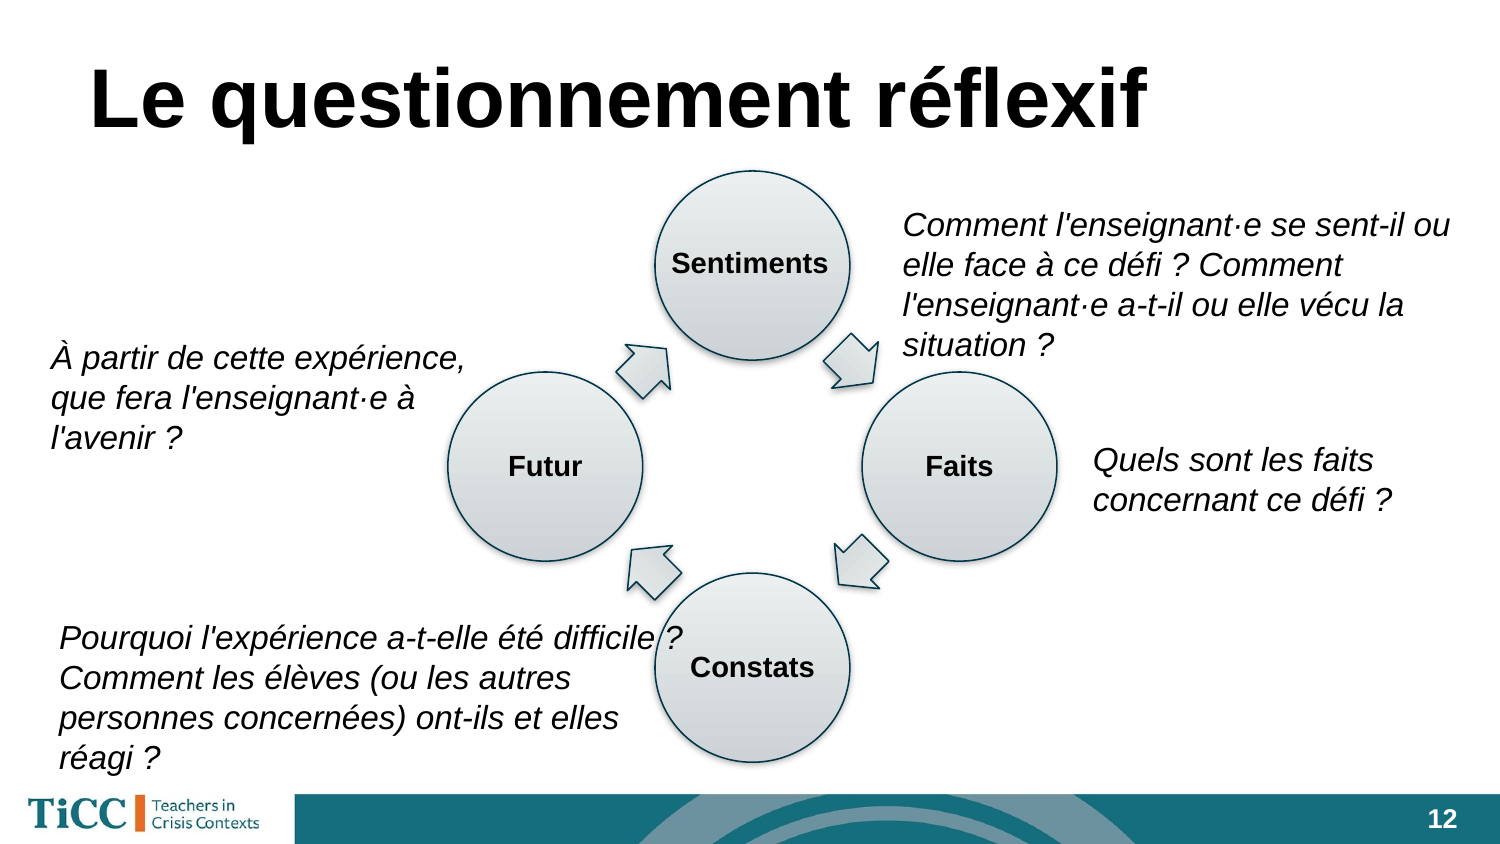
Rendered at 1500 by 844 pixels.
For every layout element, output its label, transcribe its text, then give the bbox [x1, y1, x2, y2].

text_box Quels sont les faits concernant ce défi ? [1077, 430, 1425, 527]
text_box Comment l'enseignant·e se sent-il ou elle face à ce défi ? Comment l'enseignant·e a-t-il ou elle vécu la situation ? [1062, 195, 1480, 346]
slide_number ‹#› [1382, 785, 1473, 844]
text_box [447, 170, 1058, 763]
text_box Pourquoi l'expérience a-t-elle été difficile ? Comment les élèves (ou les autres personnes concernées) ont-ils et elles réagi ? [44, 608, 442, 745]
picture [0, 0, 1500, 844]
text_box À partir de cette expérience, que fera l'enseignant·e à l'avenir ? [35, 328, 442, 425]
title Le questionnement réflexif [74, 0, 1425, 160]
